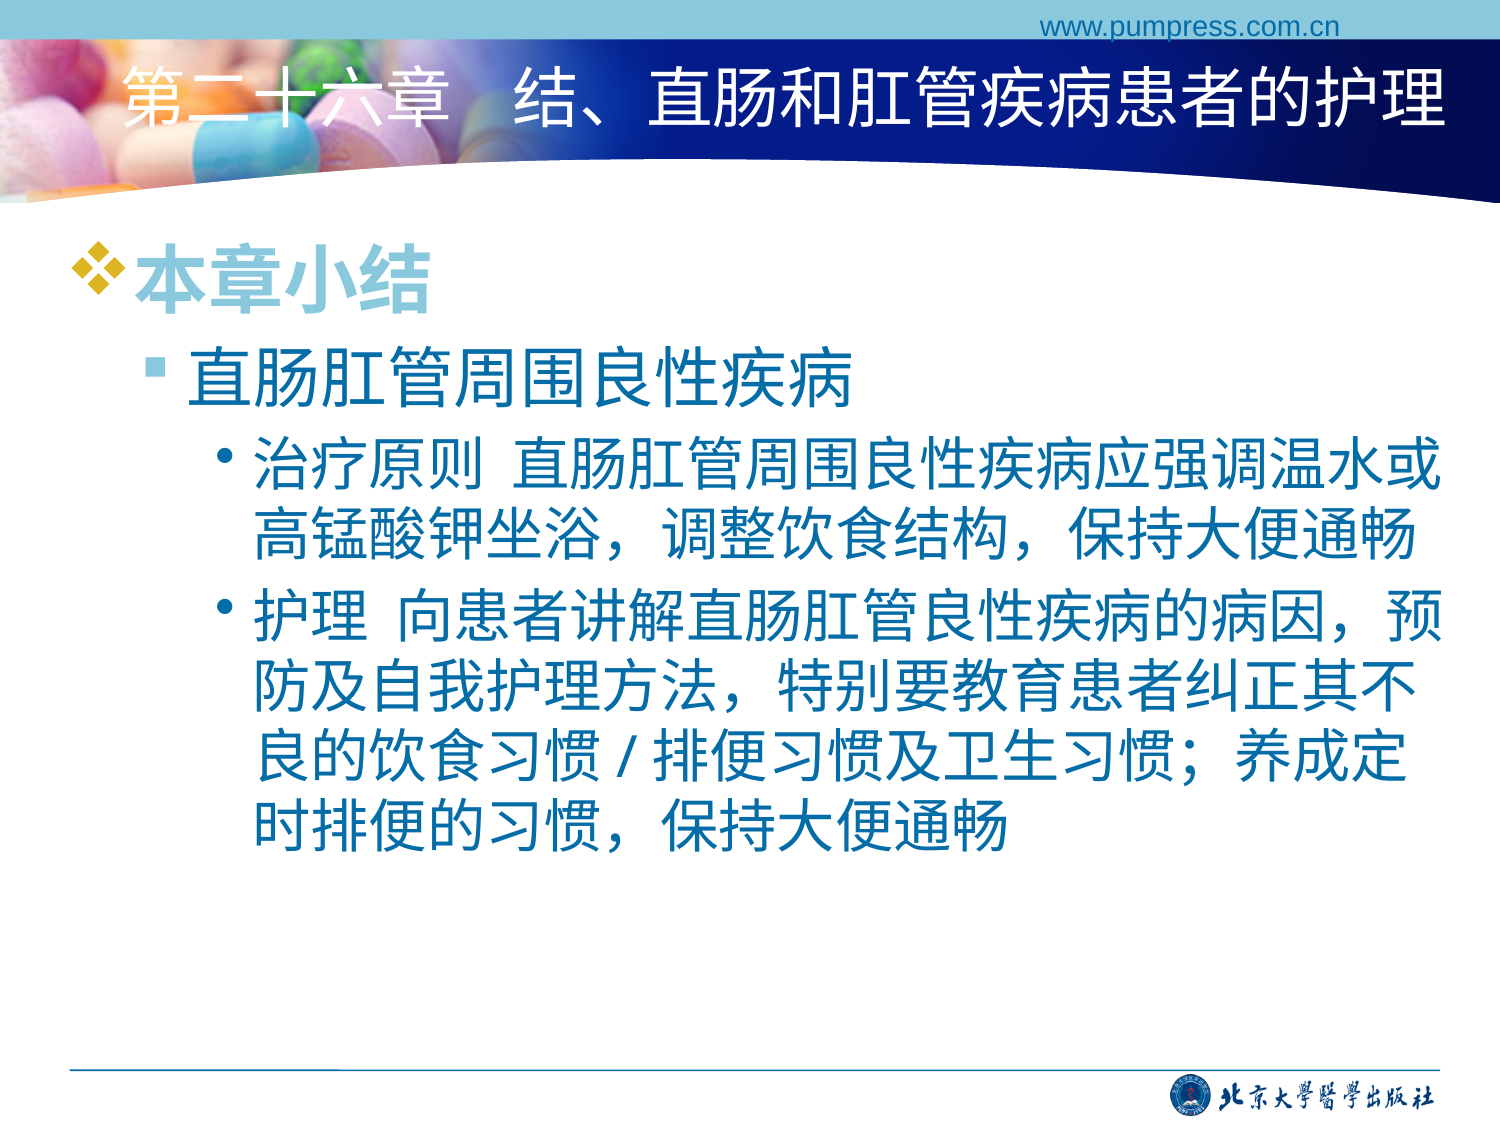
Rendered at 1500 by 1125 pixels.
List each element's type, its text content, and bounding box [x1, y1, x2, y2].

slide_number www.pumpress.com.cn [1025, 0, 1463, 38]
title 第二十六章 结、直肠和肛管疾病患者的护理 [41, 49, 1463, 143]
picture [0, 40, 1500, 203]
picture [1170, 1074, 1436, 1118]
list 本章小结 直肠肛管周围良性疾病 治疗原则 直肠肛管周围良性疾病应强调温水或高锰酸钾坐浴，调整饮食结构，保持大便通畅 护理 向患者讲解直肠肛管良性疾病的病因，预防及自我护理方法，特别要教育患者纠正其不良的饮食习惯/排便习惯及卫生习惯；养成定时排便的习惯，保持大便通畅 [49, 224, 1463, 1026]
